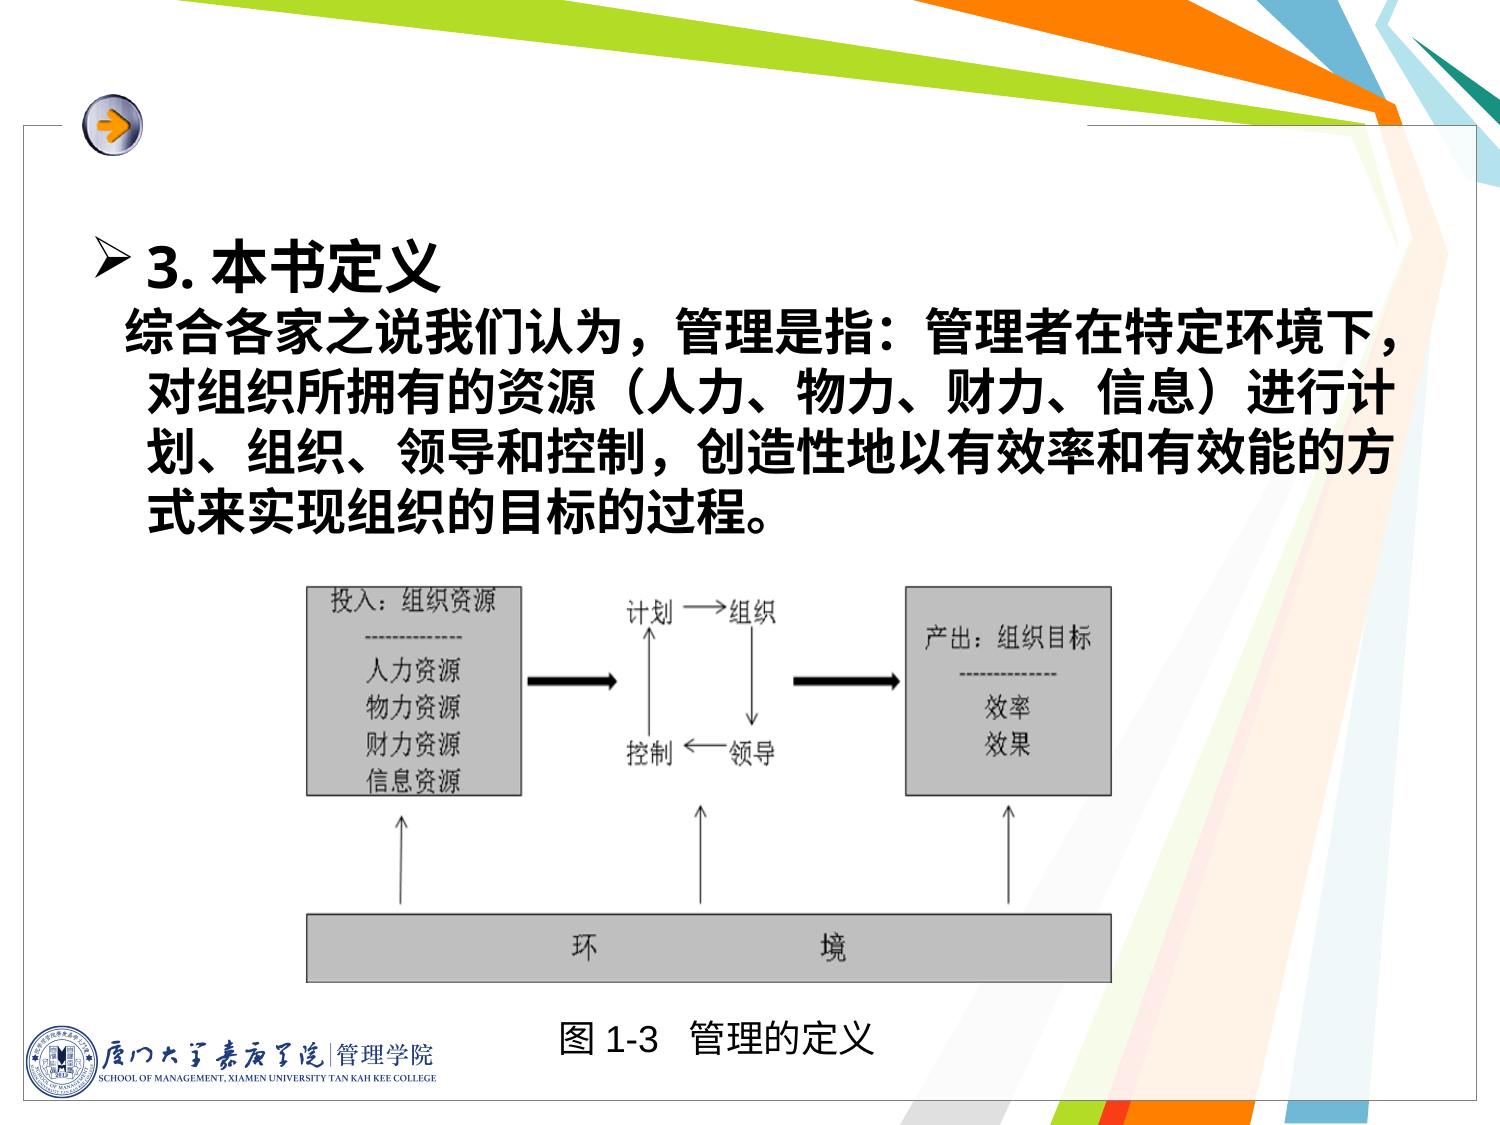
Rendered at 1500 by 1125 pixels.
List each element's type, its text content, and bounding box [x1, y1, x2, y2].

picture [82, 94, 143, 156]
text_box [304, 573, 1113, 985]
picture [24, 1024, 438, 1100]
list 3.本书定义 综合各家之说我们认为，管理是指：管理者在特定环境下，对组织所拥有的资源（人力、物力、财力、信息）进行计划、组织、领导和控制，创造性地以有效率和有效能的方式来实现组织的目标的过程。 [75, 222, 1425, 1005]
text_box 图1-3 管理的定义 [543, 1008, 892, 1068]
